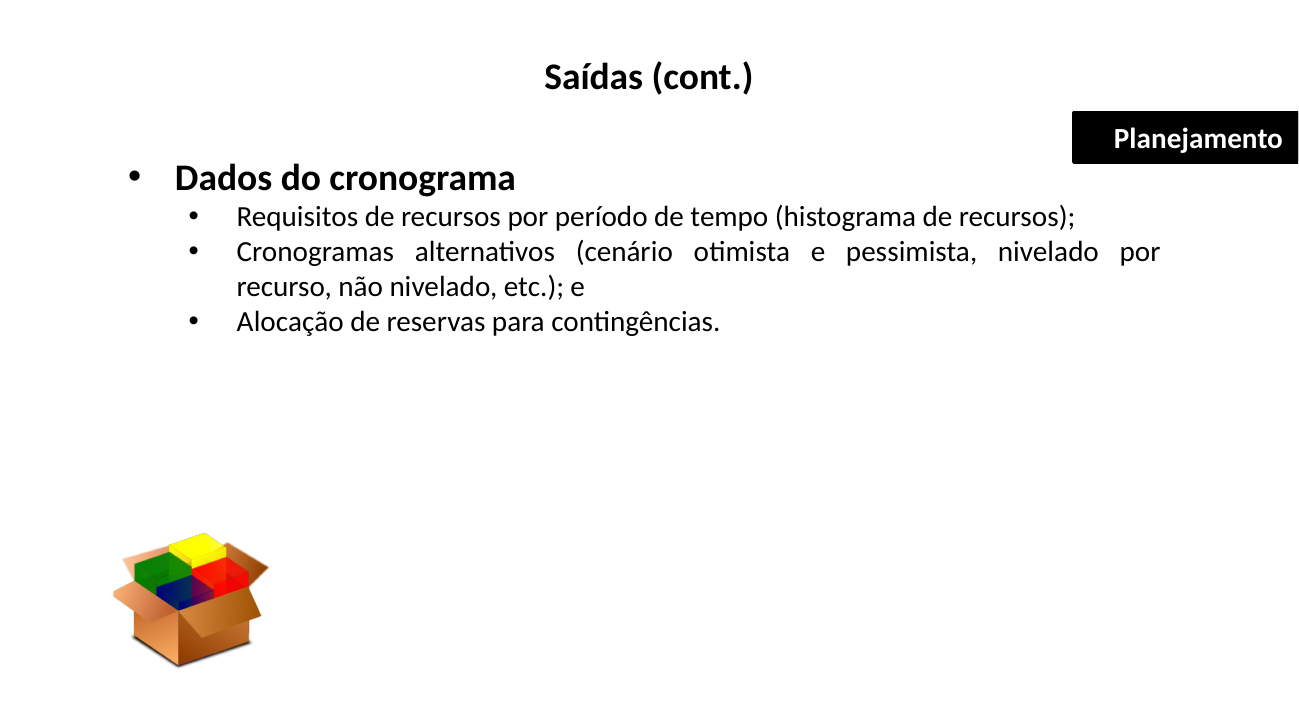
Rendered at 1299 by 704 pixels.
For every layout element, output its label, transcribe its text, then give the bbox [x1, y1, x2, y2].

text_box Saídas (cont.) [0, 44, 1299, 106]
picture [112, 520, 273, 672]
text_box Dados do cronograma Requisitos de recursos por período de tempo (histograma de recursos); Cronogramas alternativos (cenário otimista e pessimista, nivelado por recurso, não nivelado, etc.); e Alocação de reservas para contingências. [113, 145, 1177, 348]
text_box Planejamento [1074, 112, 1299, 162]
